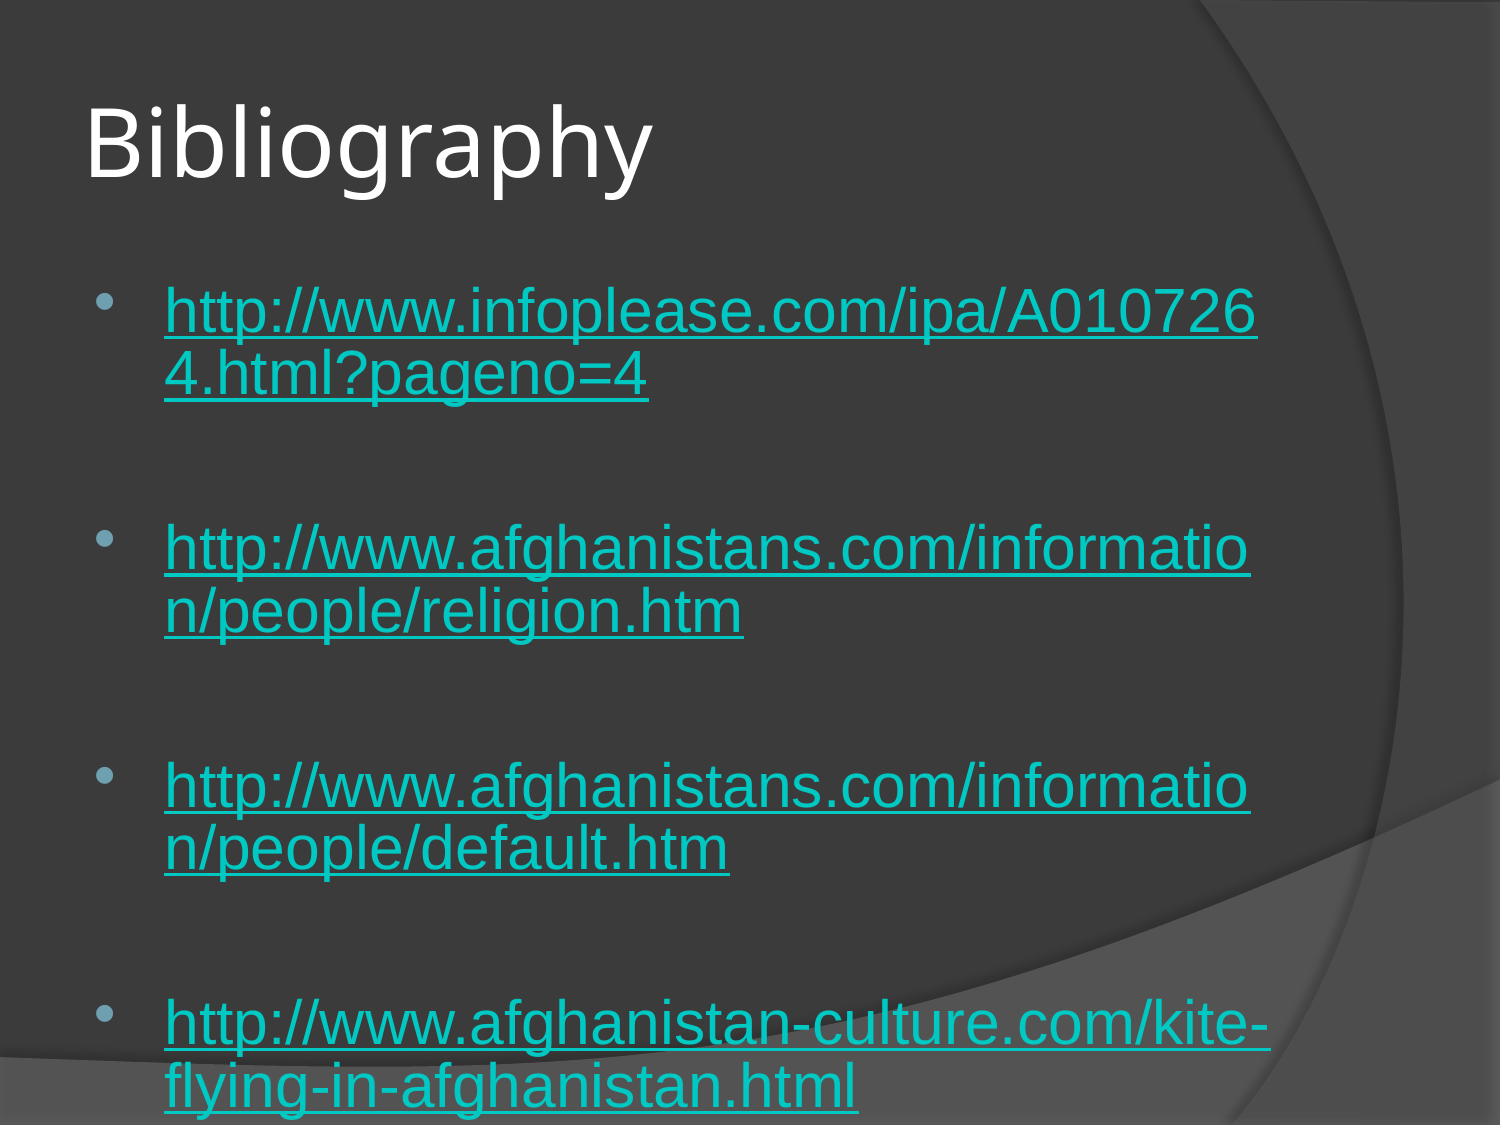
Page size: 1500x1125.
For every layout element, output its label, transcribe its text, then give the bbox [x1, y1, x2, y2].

title Bibliography [75, 45, 1300, 233]
list http://www.infoplease.com/ipa/A0107264.html?pageno=4 http://www.afghanistans.com/information/people/religion.htm http://www.afghanistans.com/information/people/default.htm http://www.afghanistan-culture.com/kite-flying-in-afghanistan.html [75, 262, 1300, 1005]
